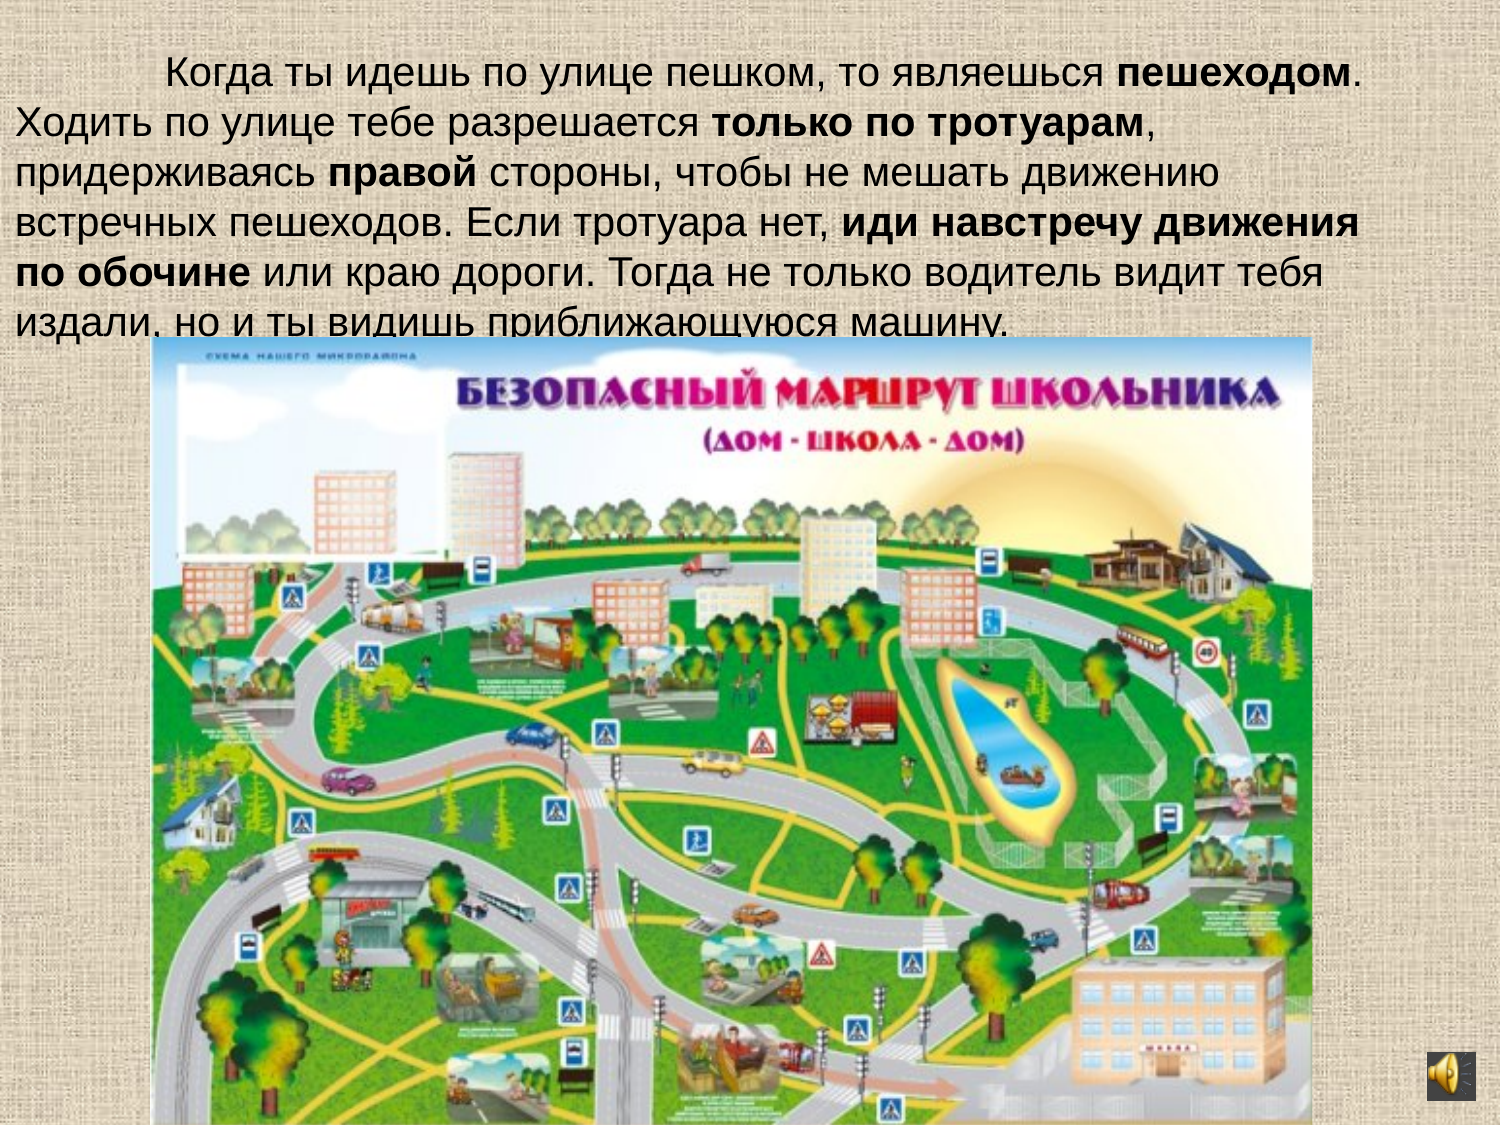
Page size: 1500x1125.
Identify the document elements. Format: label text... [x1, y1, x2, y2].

picture [0, 0, 1500, 1125]
text_box Когда ты идешь по улице пешком, то являешься пешеходом. Ходить по улице тебе разрешается только по тротуарам, придерживаясь правой стороны, чтобы не мешать движению встречных пешеходов. Если тротуара нет, иди навстречу движения по обочине или краю дороги. Тогда не только водитель видит тебя издали, но и ты видишь приближающуюся машину. [0, 37, 1425, 403]
